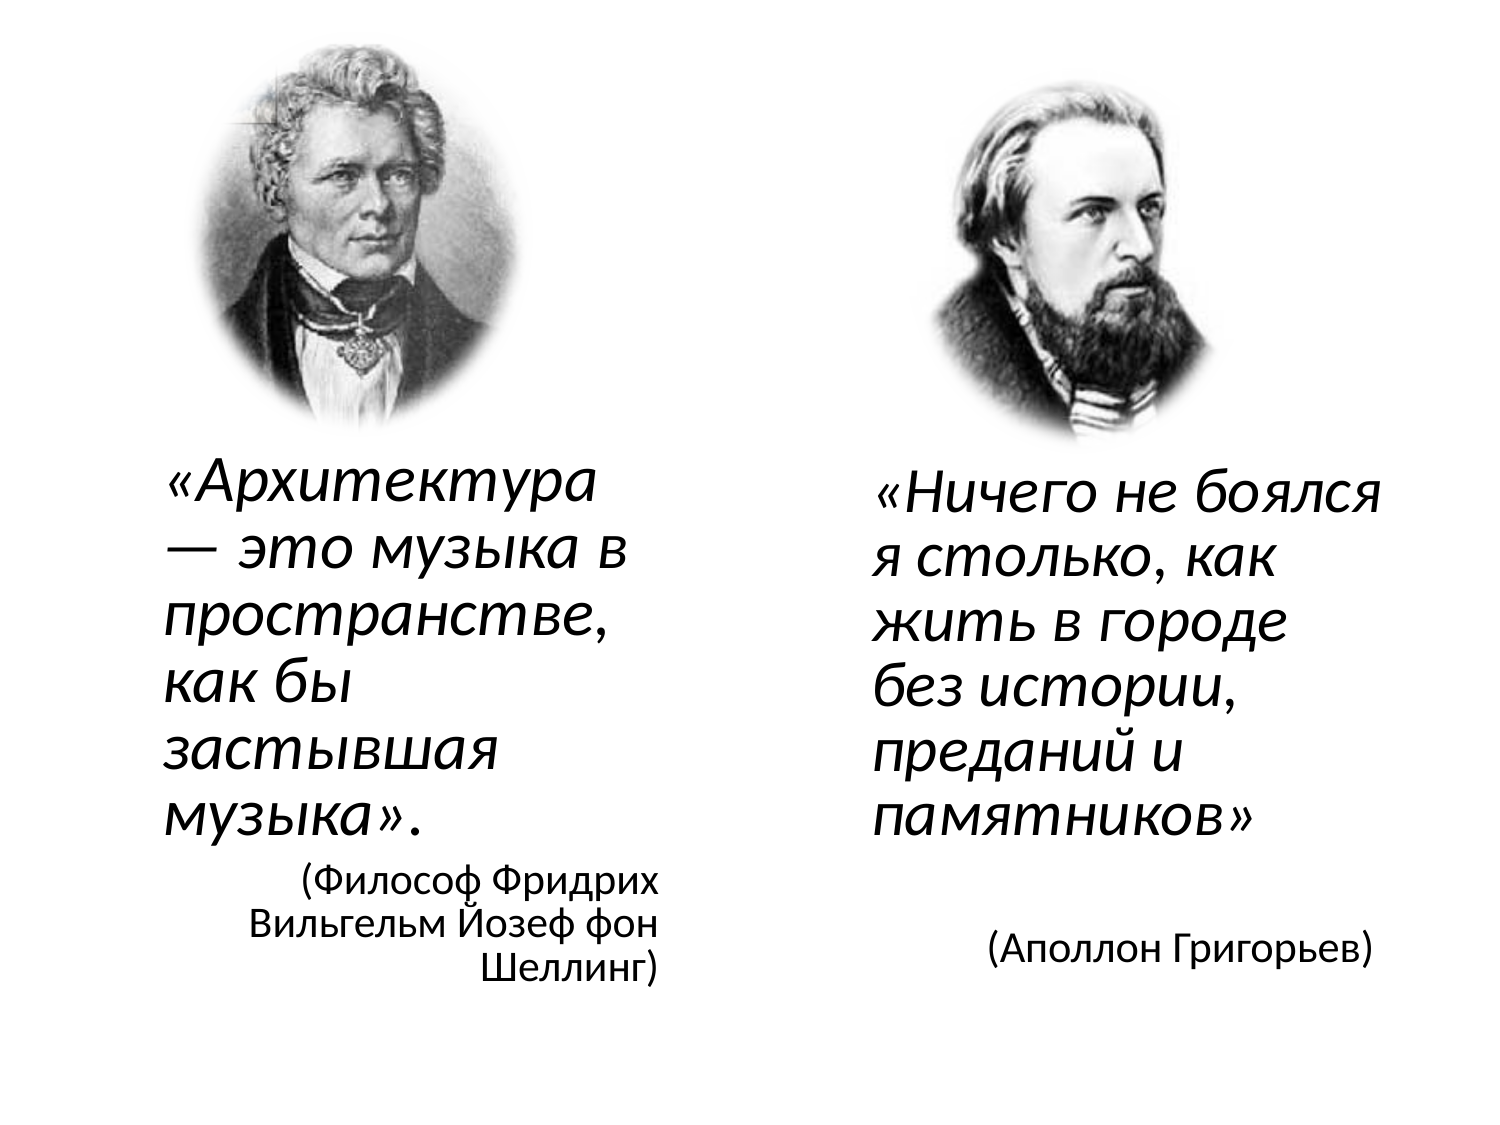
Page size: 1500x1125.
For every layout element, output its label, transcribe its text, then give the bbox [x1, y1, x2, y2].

list «Ничего не боялся я столько, как жить в городе без истории, преданий и памятников» (Аполлон Григорьев) [856, 456, 1400, 1005]
picture [903, 64, 1253, 456]
list «Архитектура — это музыка в пространстве, как бы застывшая музыка». (Философ Фридрих Вильгельм Йозеф фон Шеллинг) [147, 444, 675, 1005]
picture [182, 30, 534, 438]
